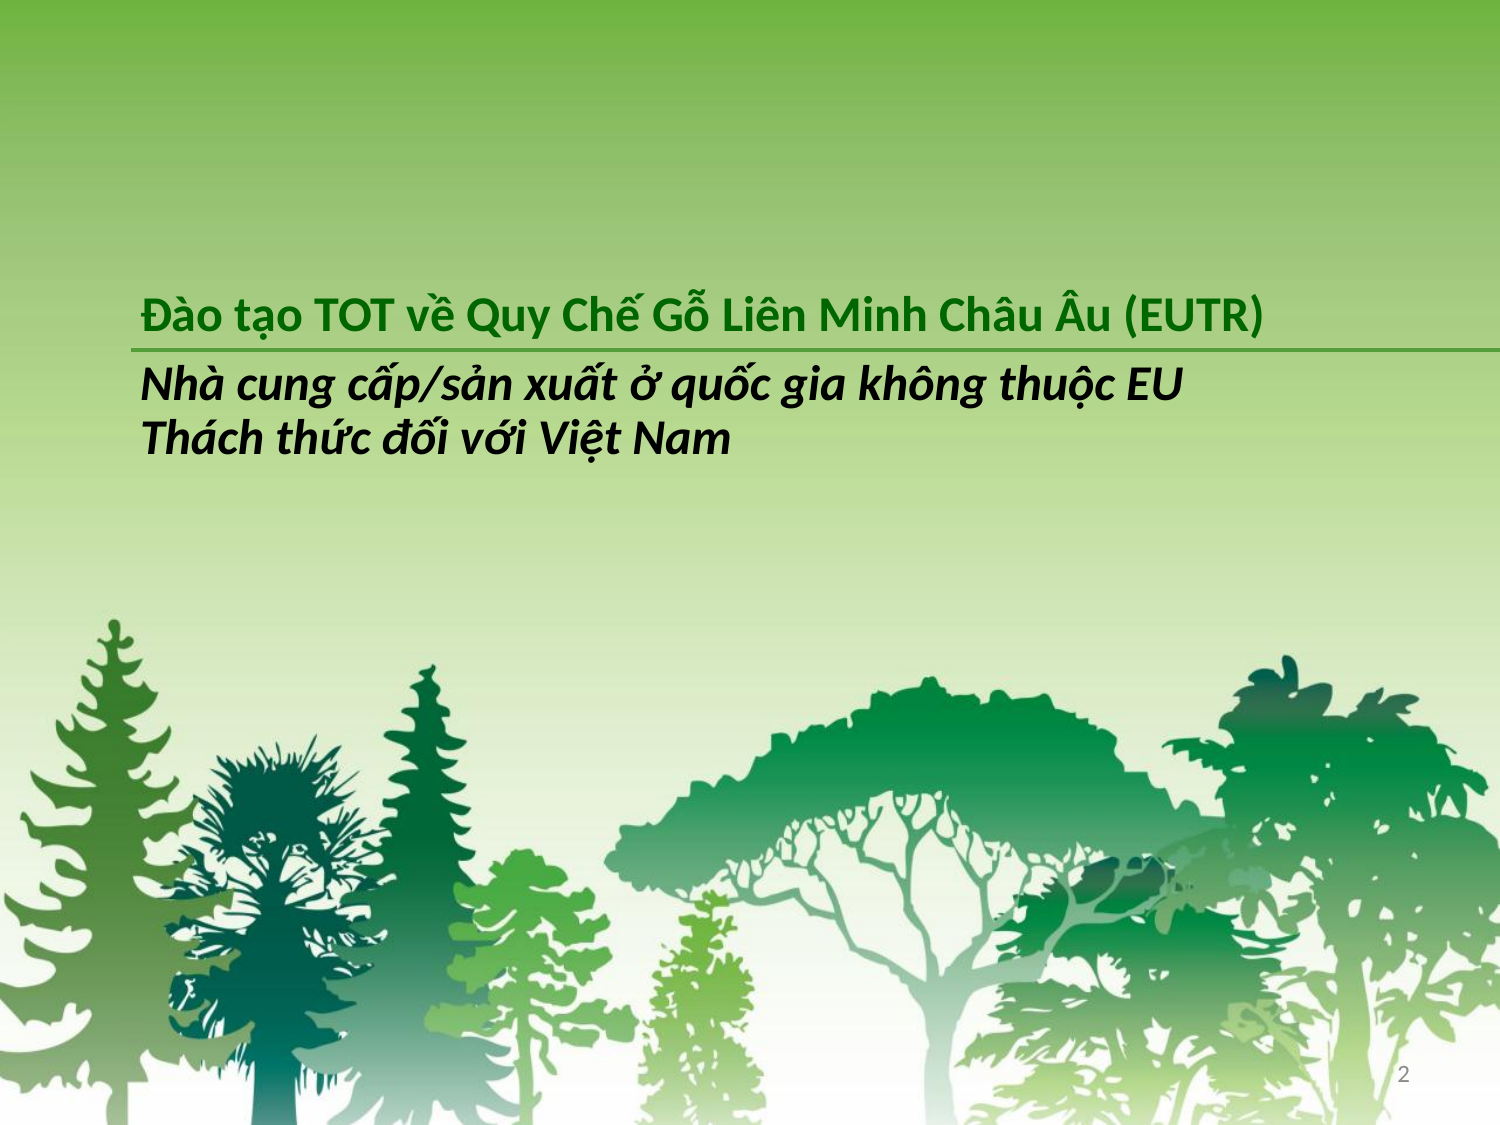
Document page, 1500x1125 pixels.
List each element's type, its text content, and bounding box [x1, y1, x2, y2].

picture [0, 0, 1500, 1125]
text_box Đào tạo TOT về Quy Chế Gỗ Liên Minh Châu Âu (EUTR) [125, 205, 1358, 350]
slide_number 2 [1074, 1042, 1425, 1103]
text_box Nhà cung cấp/sản xuất ở quốc gia không thuộc EU Thách thức đối với Việt Nam [124, 350, 1344, 417]
